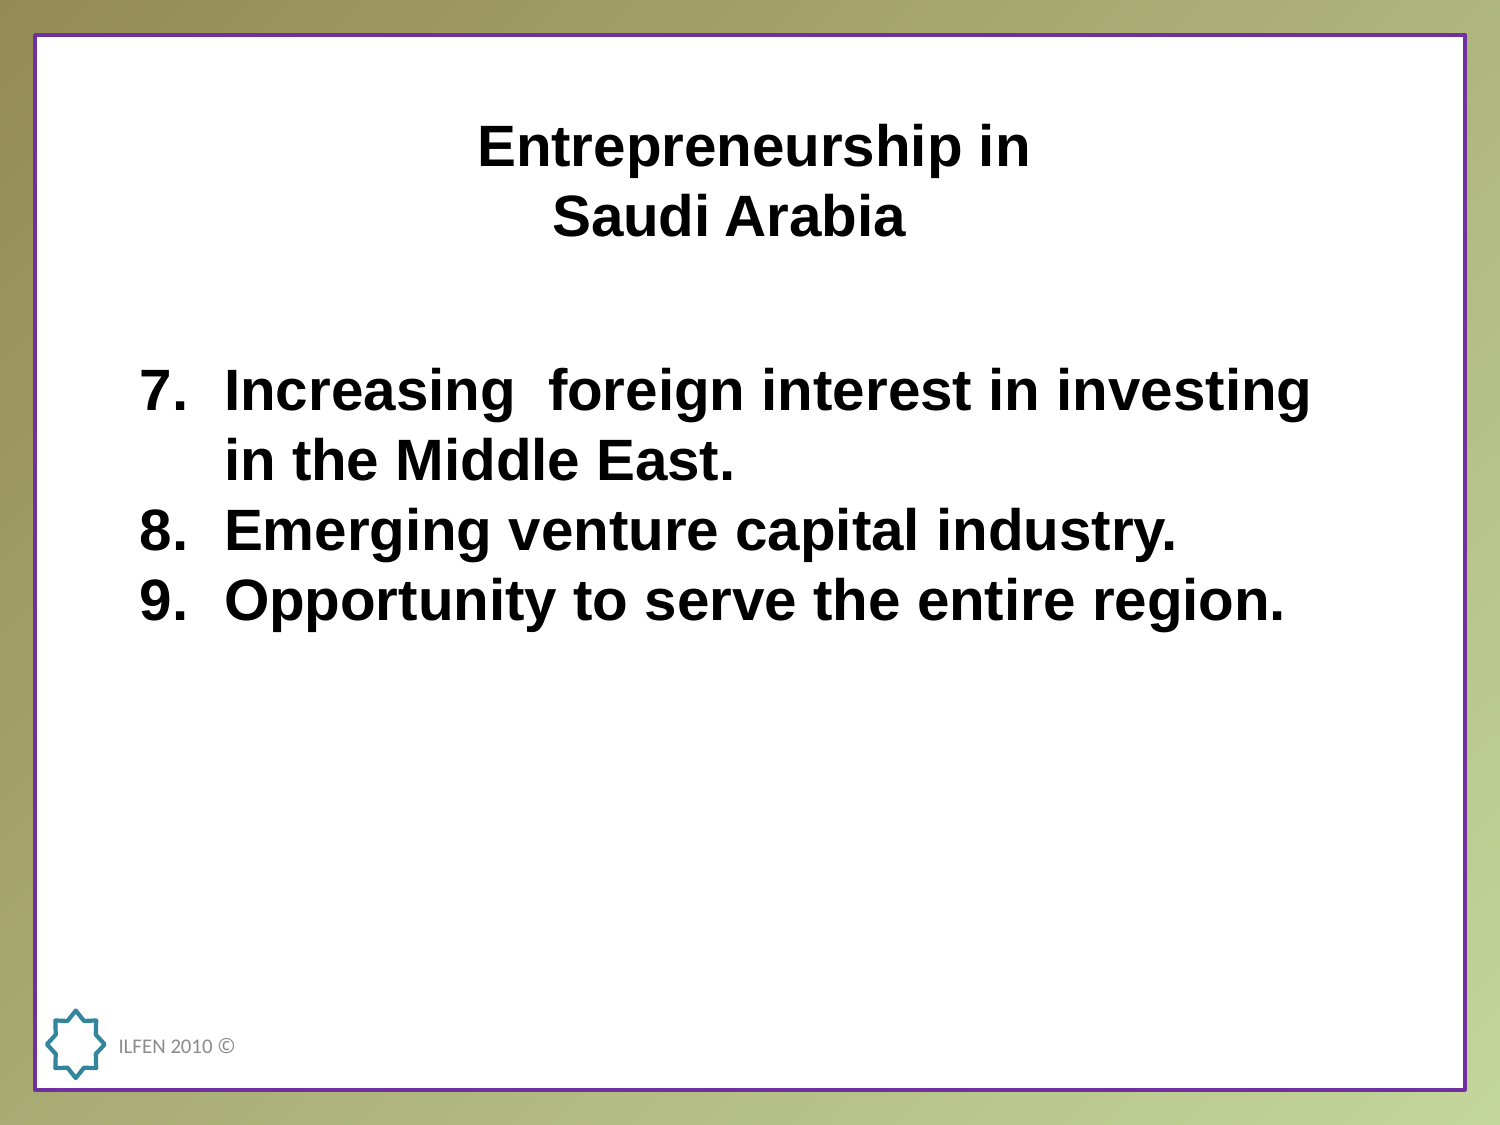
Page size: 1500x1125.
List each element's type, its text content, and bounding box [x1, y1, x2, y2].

text_box Entrepreneurship in Saudi Arabia [462, 100, 1063, 256]
text_box Increasing foreign interest in investing in the Middle East. Emerging venture capital industry. Opportunity to serve the entire region. [124, 274, 1388, 710]
